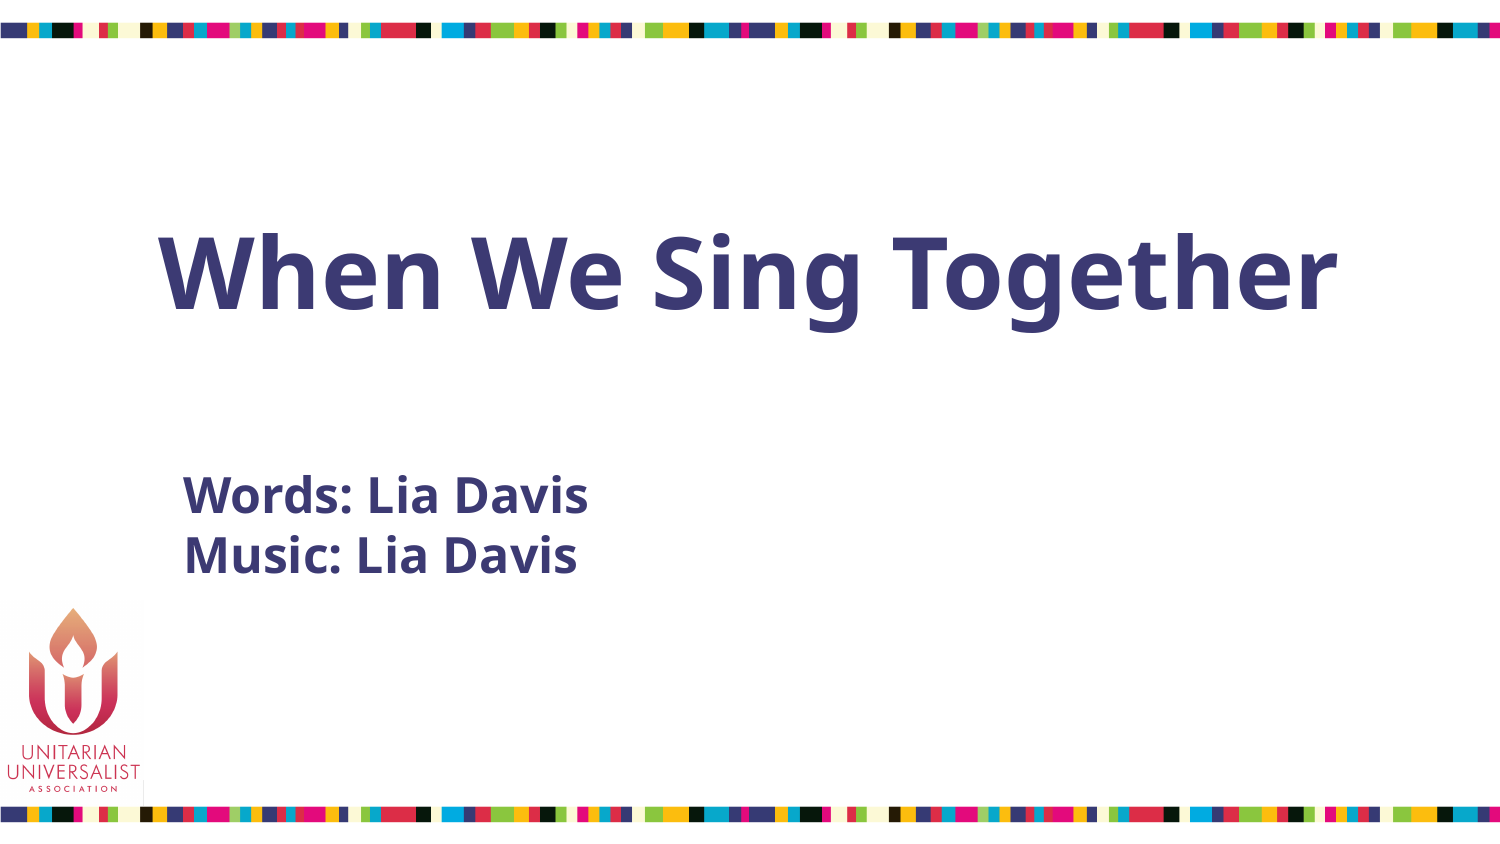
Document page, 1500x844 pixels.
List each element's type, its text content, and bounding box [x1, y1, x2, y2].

text_box Words: Lia Davis Music: Lia Davis [168, 448, 1495, 659]
picture [0, 600, 1500, 824]
picture [0, 22, 1500, 40]
text_box When We Sing Together [74, 75, 1425, 345]
